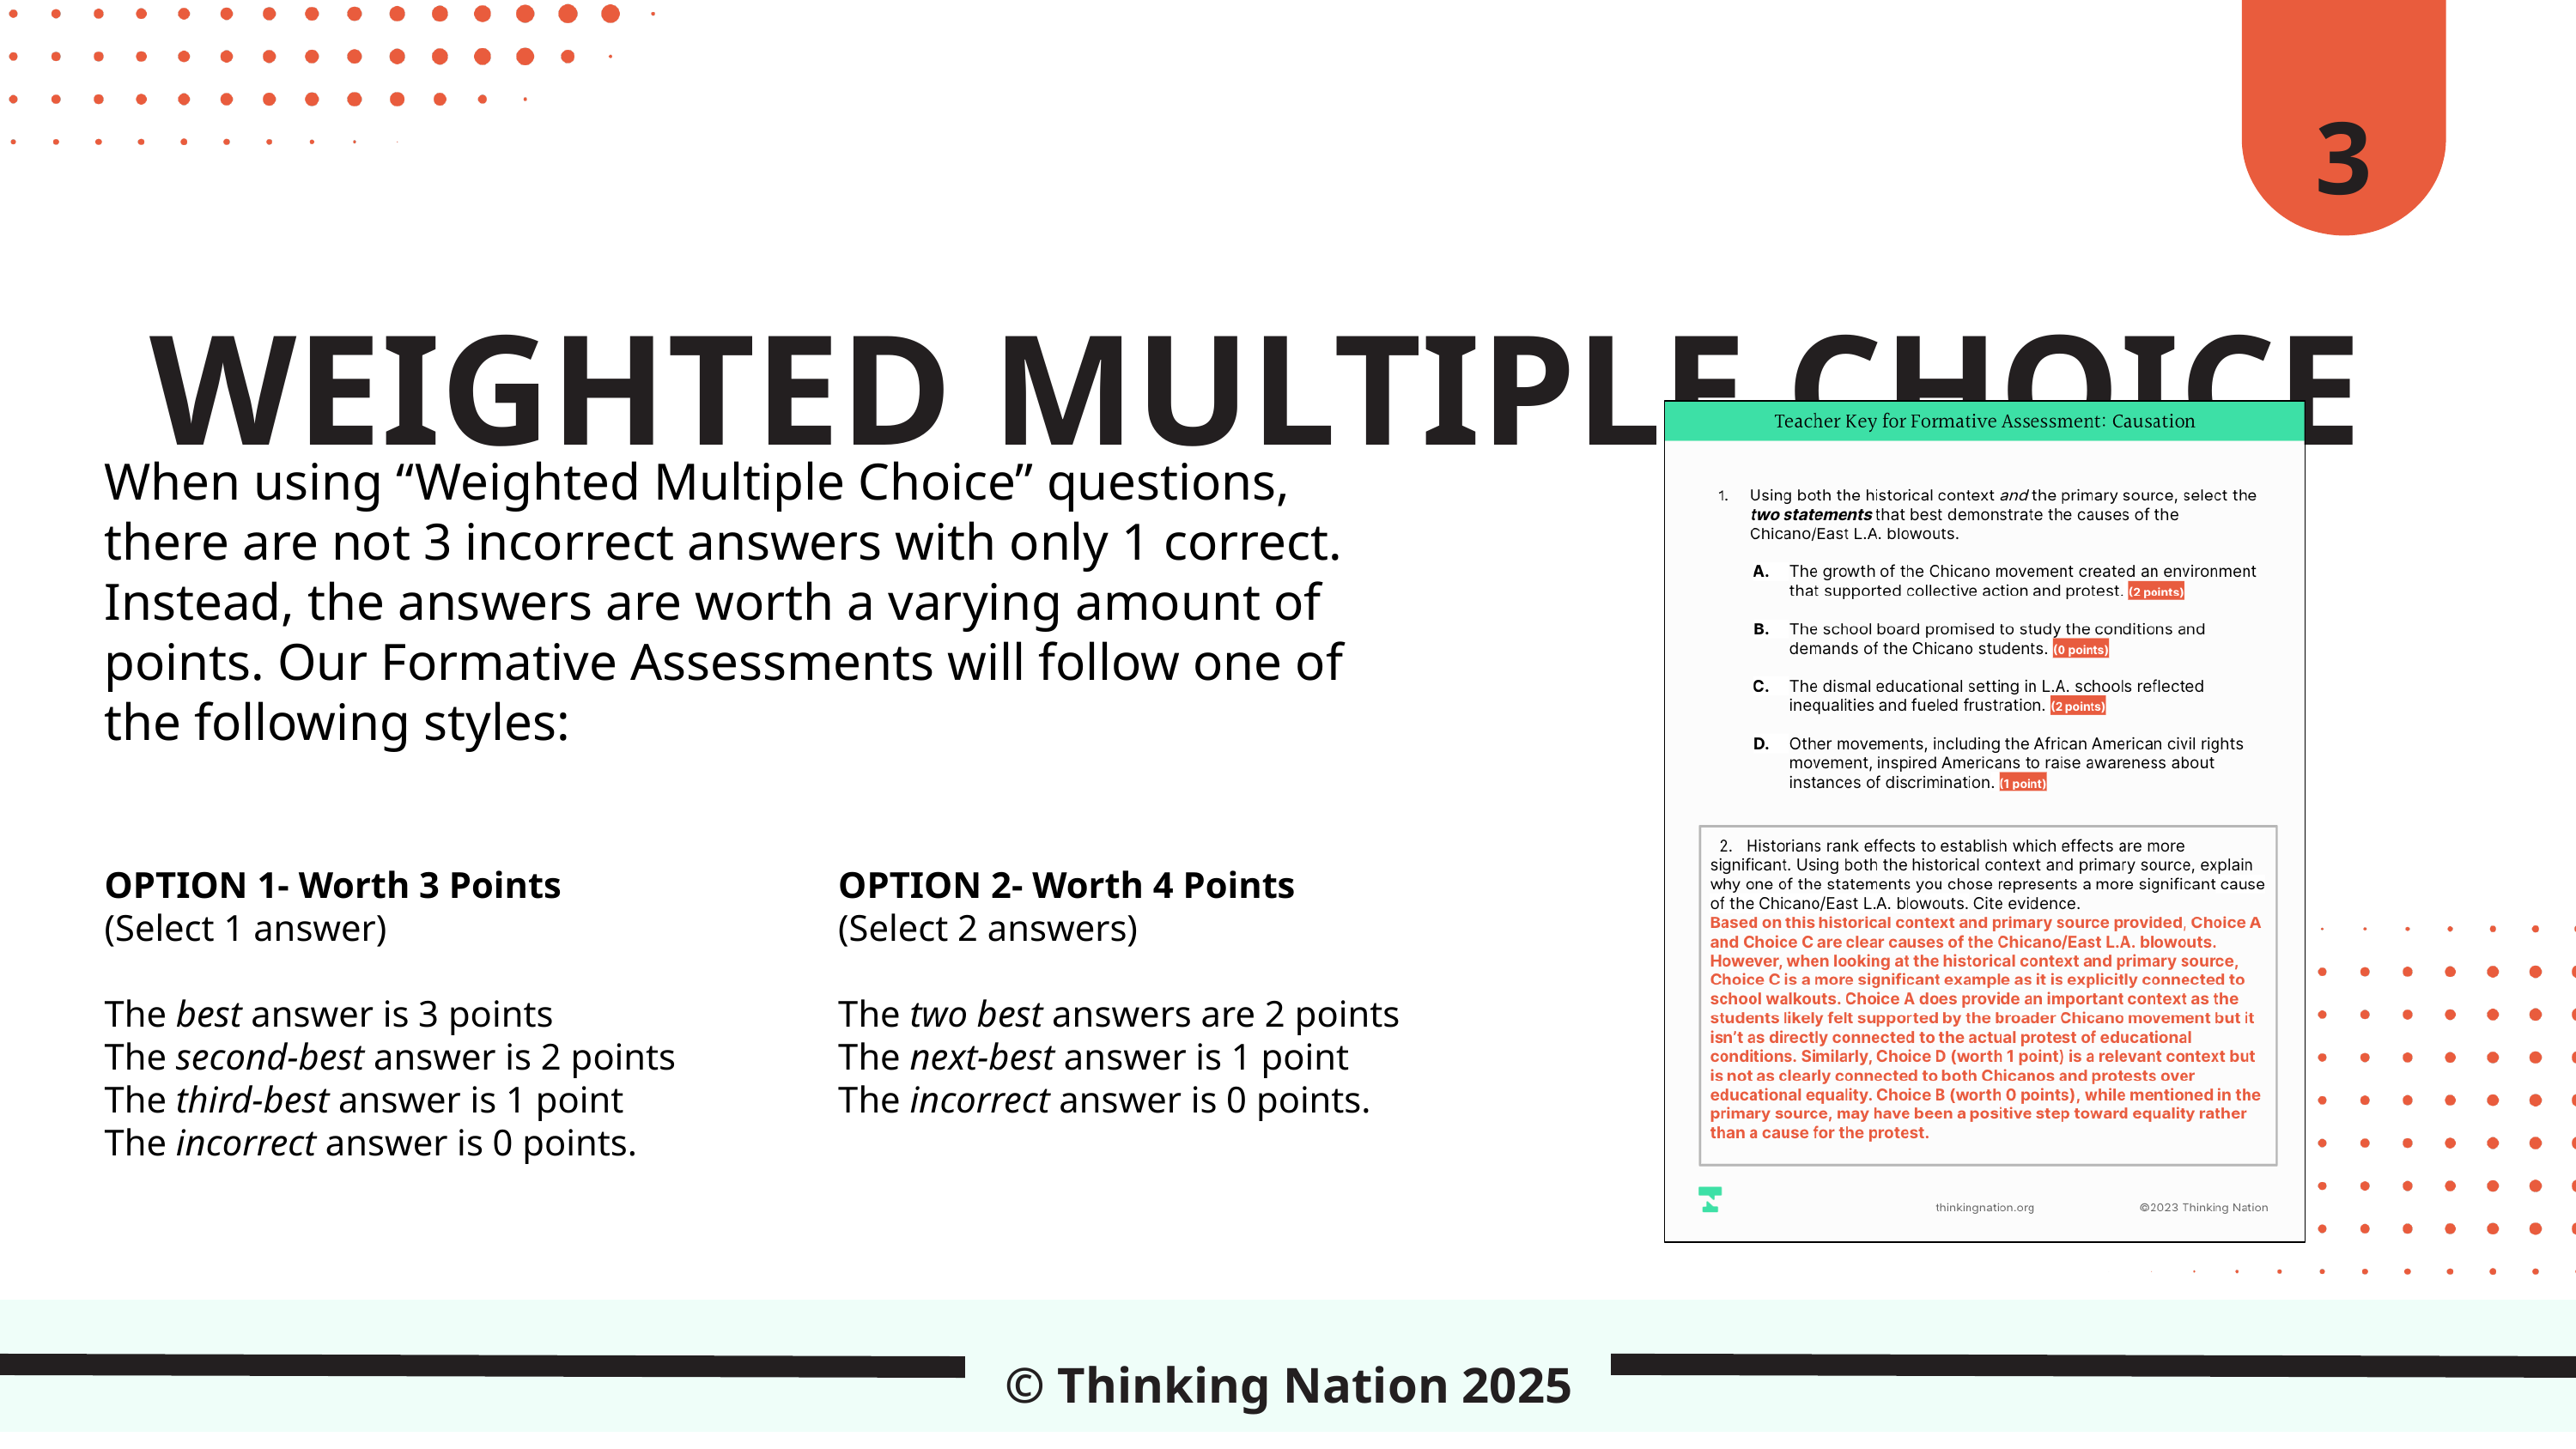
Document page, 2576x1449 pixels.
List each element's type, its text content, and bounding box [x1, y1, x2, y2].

text_box OPTION 2- Worth 4 Points (Select 2 answers) The two best answers are 2 points The next-best answer is 1 point The incorrect answer is 0 points. [825, 849, 1465, 1134]
text_box WEIGHTED MULTIPLE CHOICE [21, 220, 2490, 476]
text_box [0, 1299, 2576, 1433]
text_box When using “Weighted Multiple Choice” questions, there are not 3 incorrect answers with only 1 correct. Instead, the answers are worth a varying amount of points. Our Formative Assessments will follow one of the following styles: [91, 437, 1377, 764]
text_box [1938, 925, 2576, 1275]
text_box [0, 0, 660, 145]
picture [1664, 401, 2305, 1242]
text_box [2233, 0, 2455, 236]
text_box OPTION 1- Worth 3 Points (Select 1 answer) The best answer is 3 points The second-best answer is 2 points The third-best answer is 1 point The incorrect answer is 0 points. [91, 850, 765, 1177]
